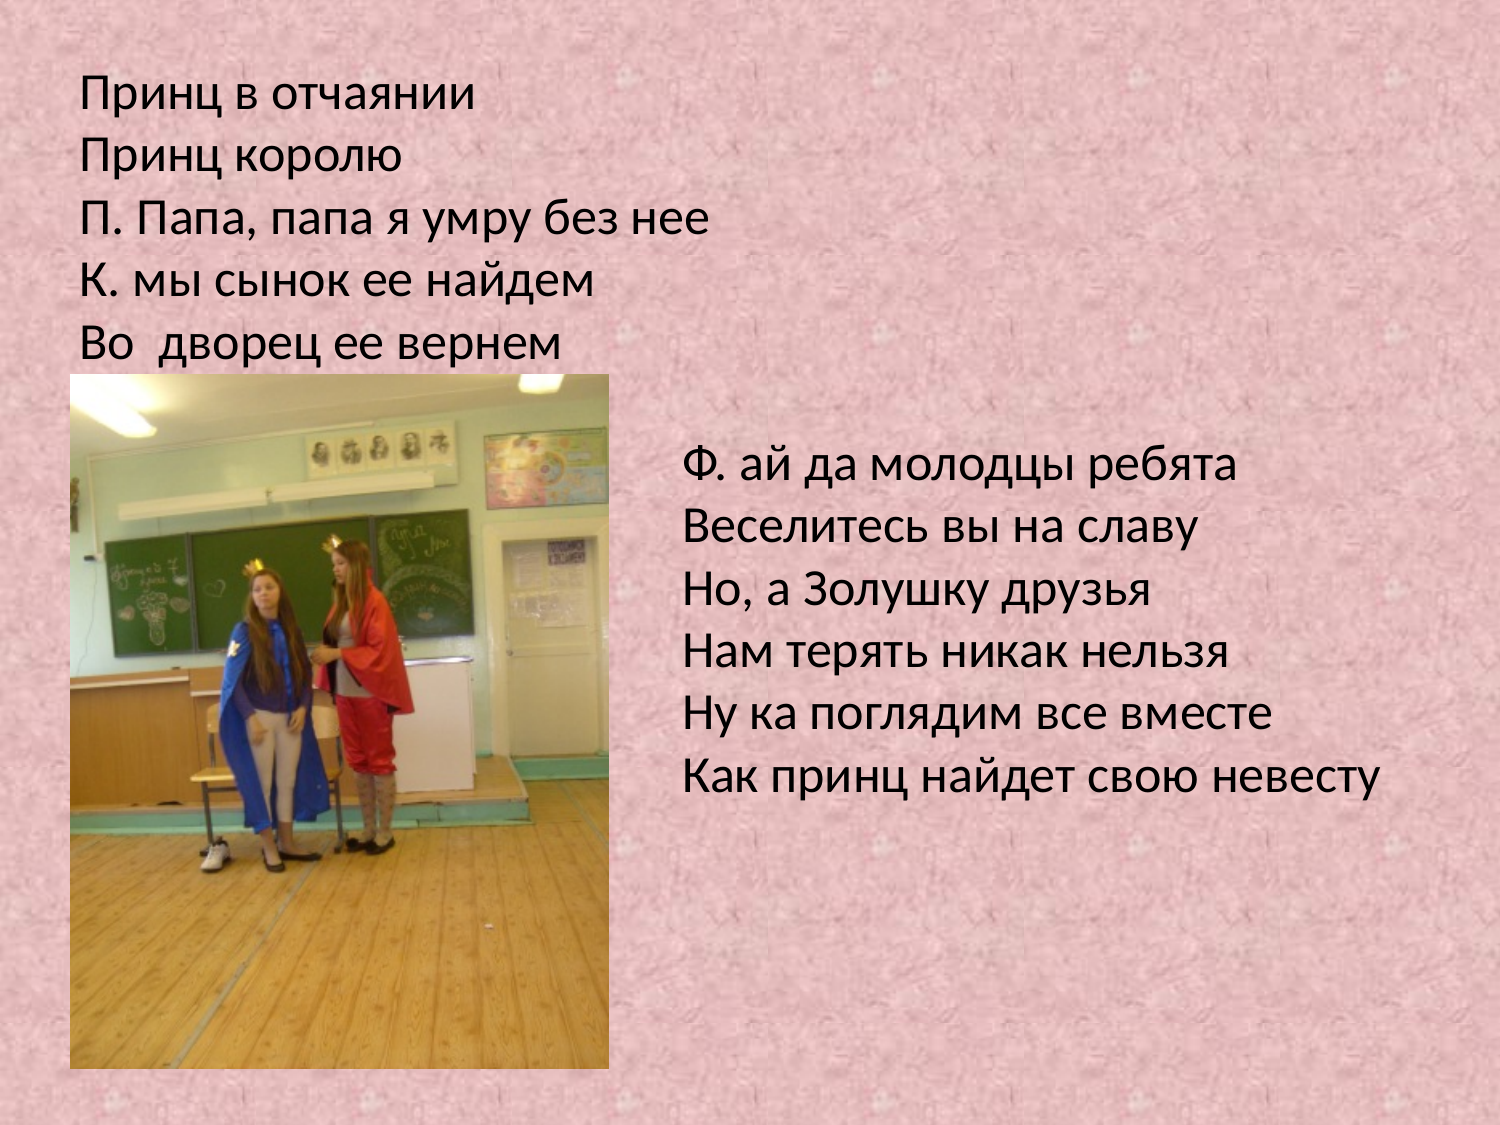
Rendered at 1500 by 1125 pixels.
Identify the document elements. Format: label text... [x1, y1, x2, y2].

text_box Принц в отчаянии Принц королю П. Папа, папа я умру без нее К. мы сынок ее найдем Во дворец ее вернем [64, 50, 815, 378]
text_box Ф. ай да молодцы ребята Веселитесь вы на славу Но, а Золушку друзья Нам терять никак нельзя Ну ка поглядим все вместе Как принц найдет свою невесту [667, 420, 1418, 811]
picture [0, 0, 1500, 1125]
